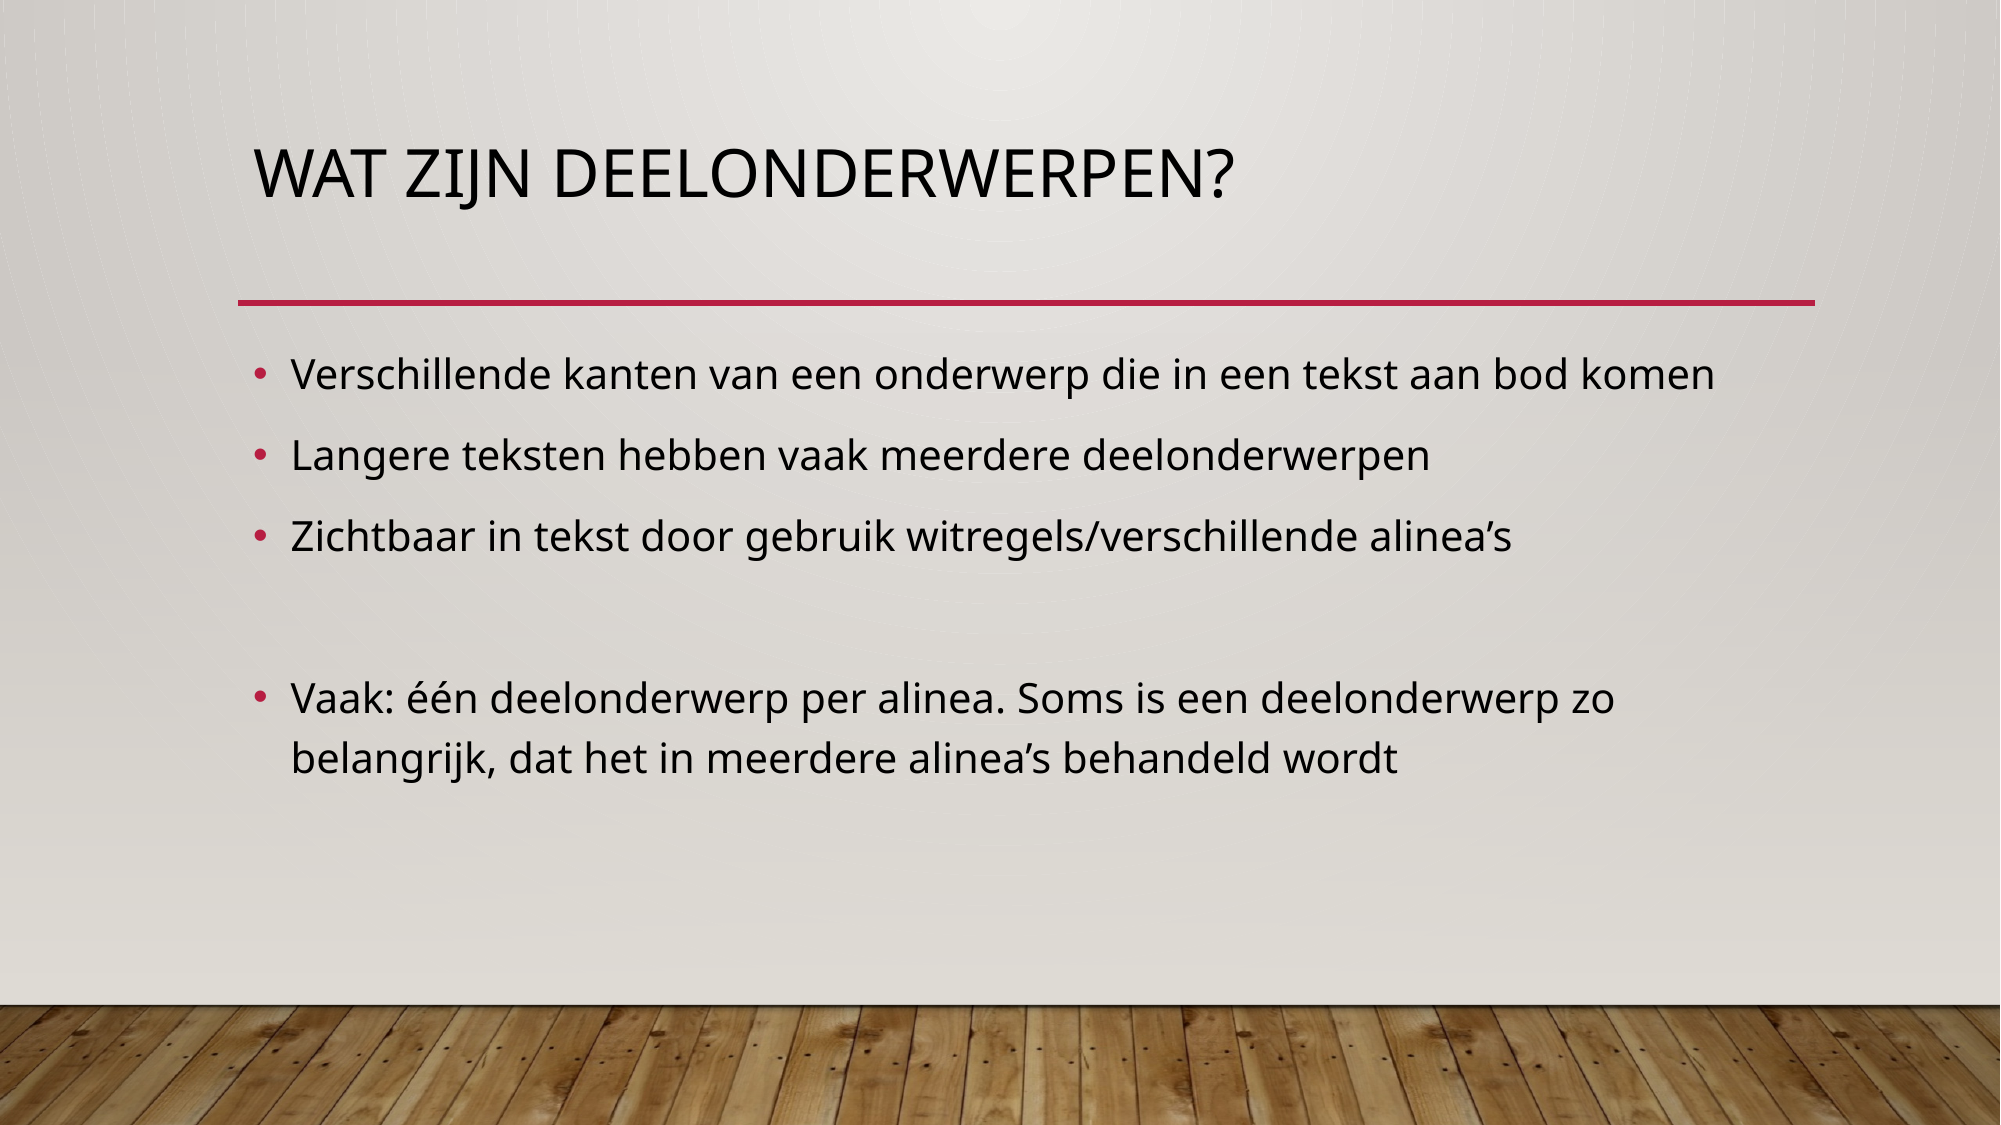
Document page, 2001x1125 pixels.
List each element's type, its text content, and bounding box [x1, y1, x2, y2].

list Verschillende kanten van een onderwerp die in een tekst aan bod komen Langere teksten hebben vaak meerdere deelonderwerpen Zichtbaar in tekst door gebruik witregels/verschillende alinea’s Vaak: één deelonderwerp per alinea. Soms is een deelonderwerp zo belangrijk, dat het in meerdere alinea’s behandeld wordt [238, 330, 1814, 897]
title Wat zijn deelonderwerpen? [238, 131, 1814, 305]
picture [0, 1005, 2000, 1125]
